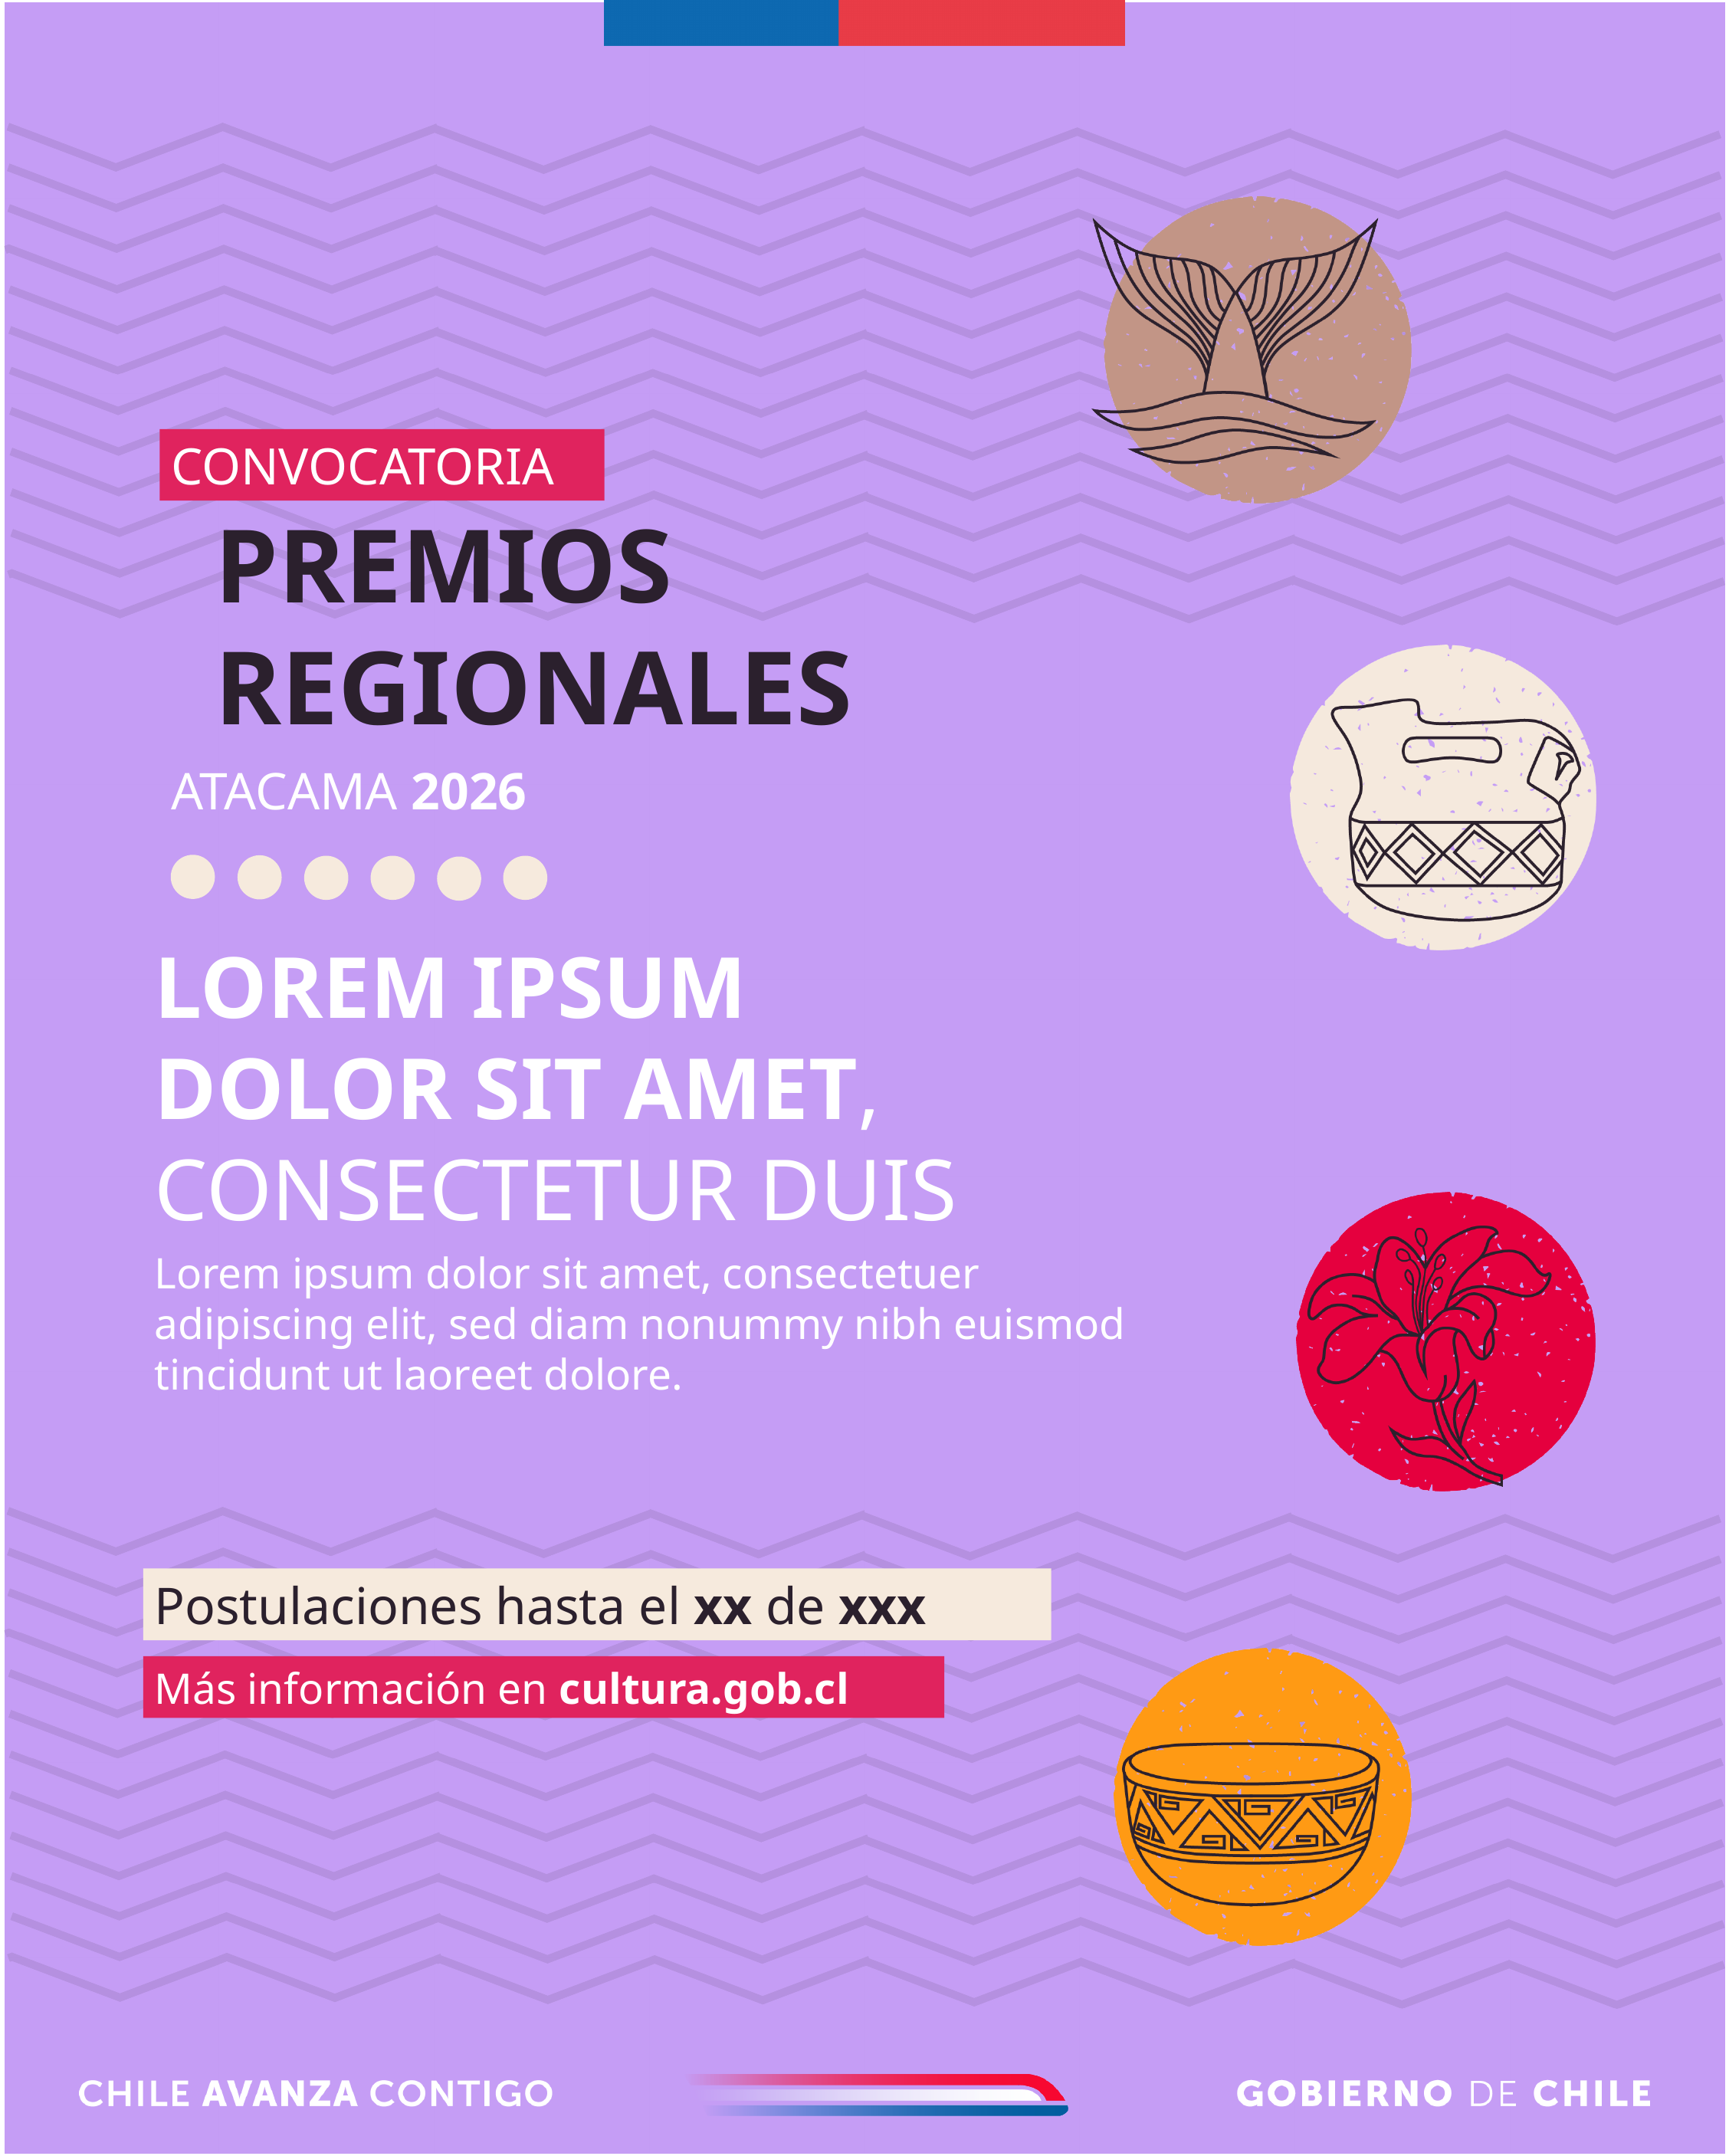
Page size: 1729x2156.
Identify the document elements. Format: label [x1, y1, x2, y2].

picture [4, 0, 1725, 2154]
text_box [170, 855, 548, 901]
